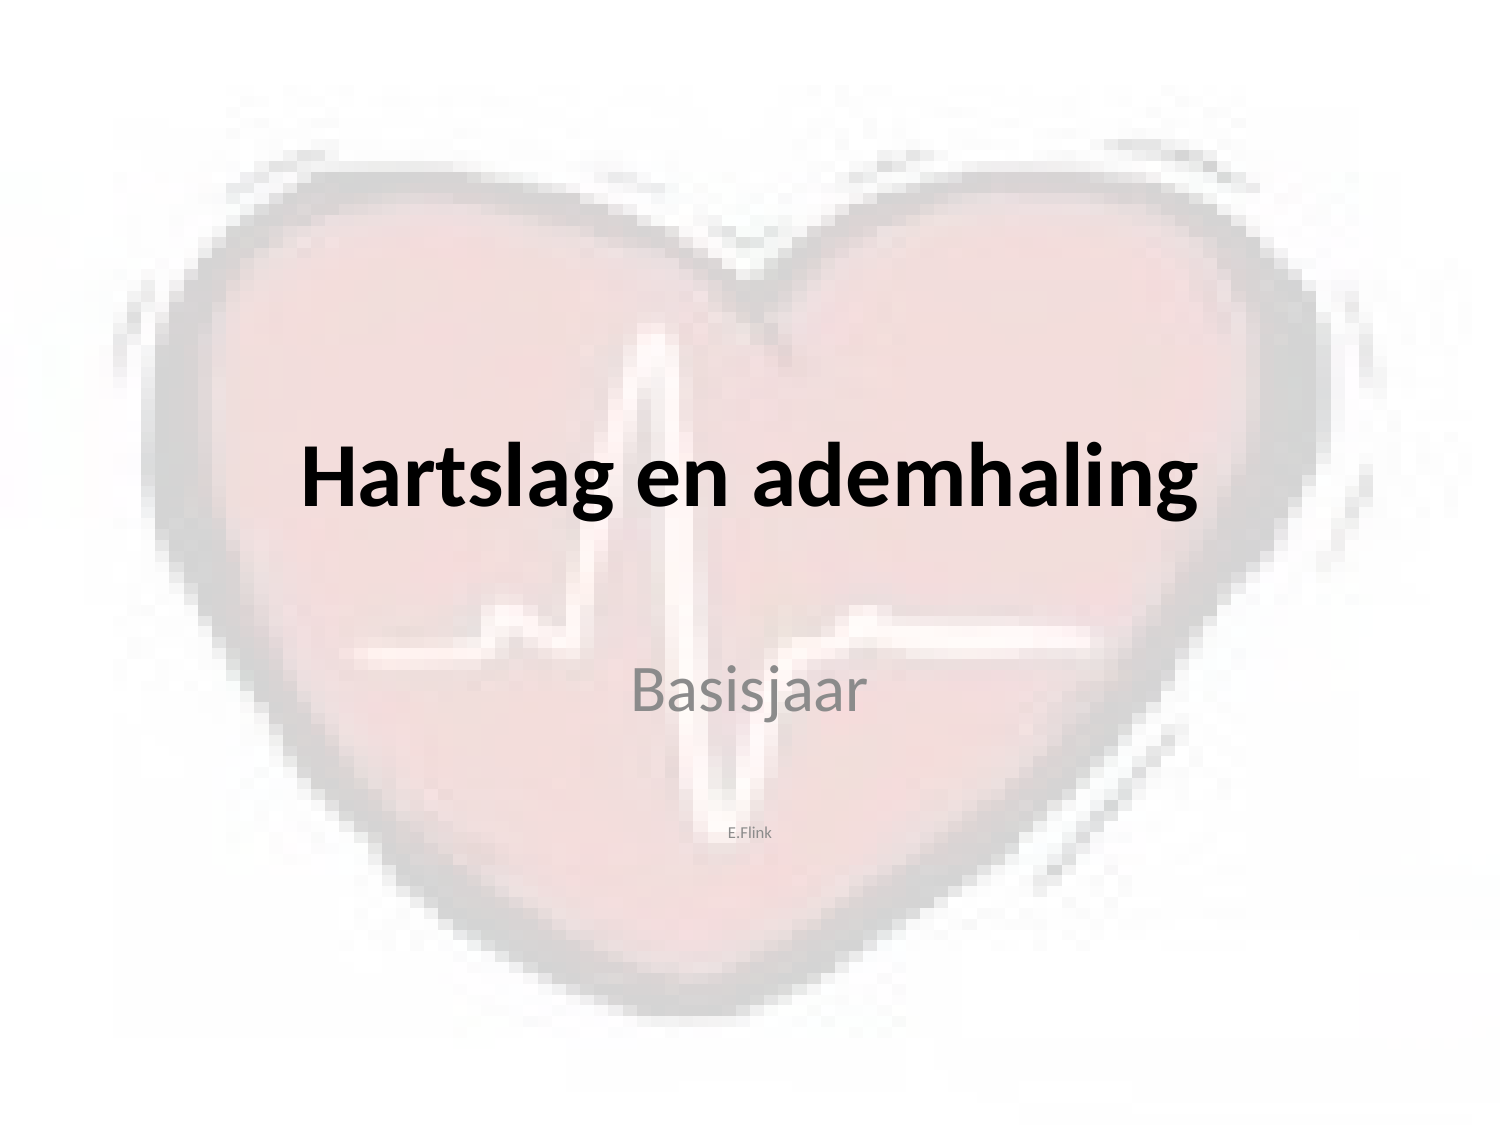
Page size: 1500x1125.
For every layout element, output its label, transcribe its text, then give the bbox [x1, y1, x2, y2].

subtitle Basisjaar E.Flink [225, 637, 1275, 925]
title Hartslag en ademhaling [112, 349, 1388, 591]
